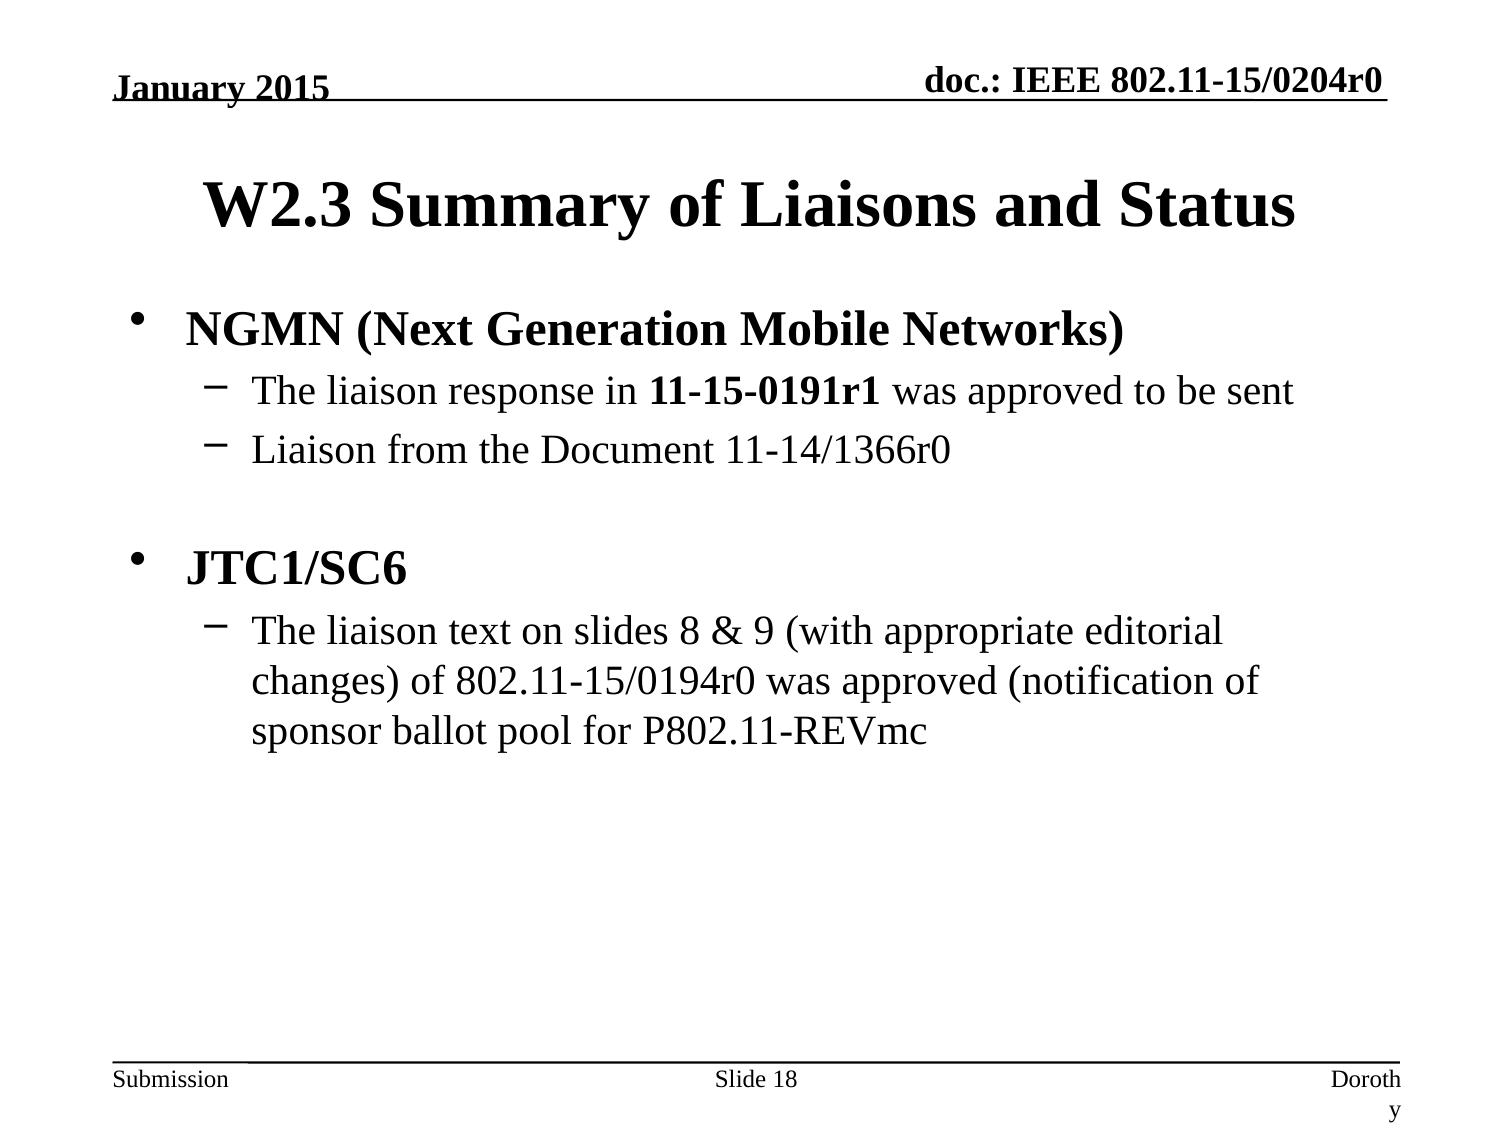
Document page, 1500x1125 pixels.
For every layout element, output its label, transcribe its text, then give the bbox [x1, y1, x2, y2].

slide_number Slide 18 [712, 1061, 800, 1093]
footer Dorothy Stanley, Aruba Networks [1324, 1061, 1402, 1093]
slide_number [112, 62, 401, 109]
title W2.3 Summary of Liaisons and Status [112, 112, 1388, 288]
list NGMN (Next Generation Mobile Networks) The liaison response in 11-15-0191r1 was approved to be sent Liaison from the Document 11-14/1366r0 JTC1/SC6 The liaison text on slides 8 & 9 (with appropriate editorial changes) of 802.11-15/0194r0 was approved (notification of sponsor ballot pool for P802.11-REVmc [114, 287, 1390, 1025]
